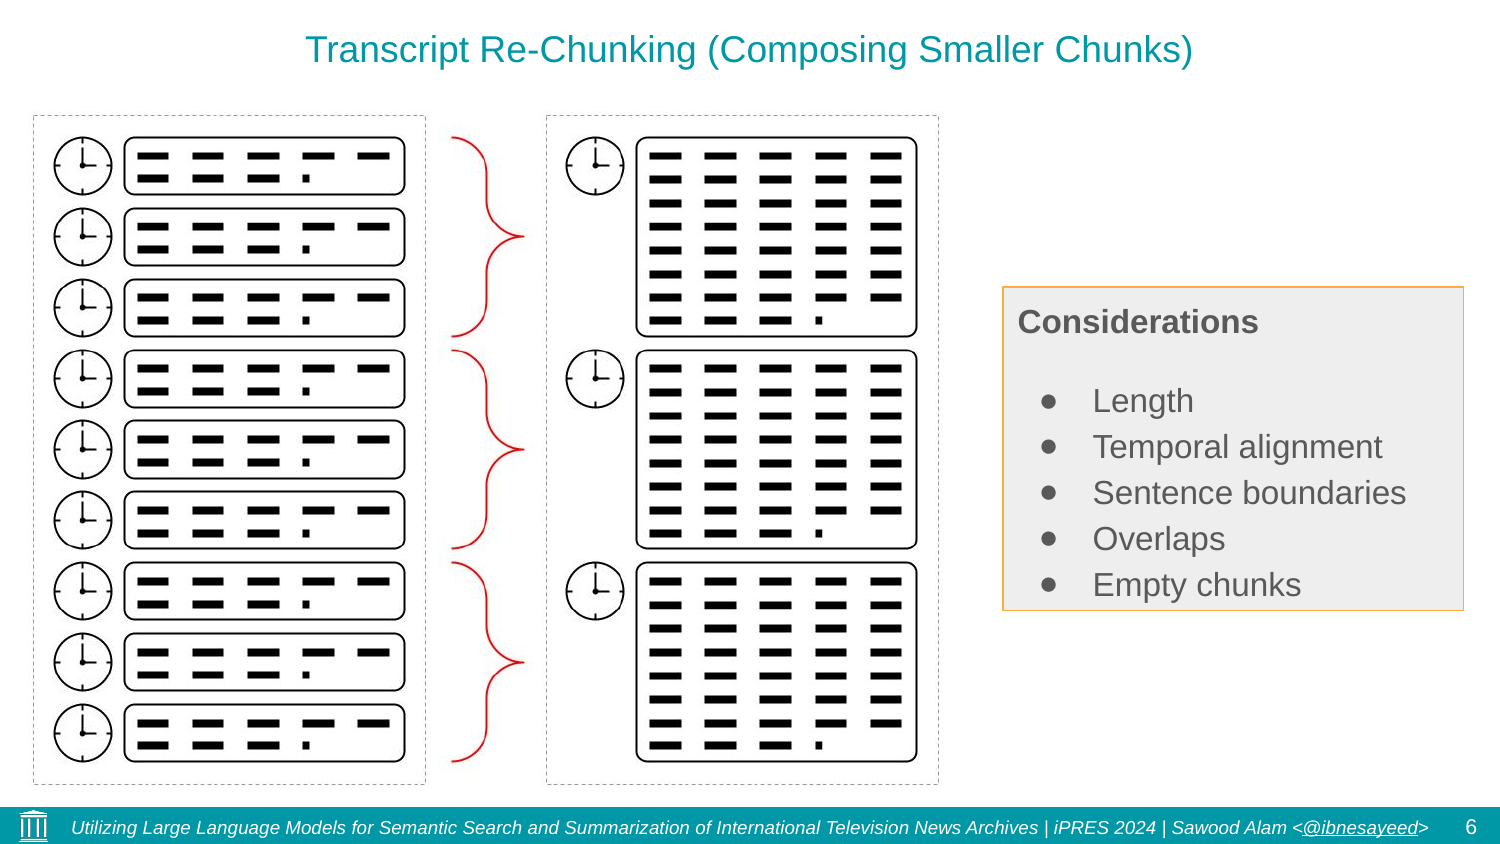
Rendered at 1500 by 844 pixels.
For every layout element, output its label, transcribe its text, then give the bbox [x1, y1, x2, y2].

slide_number ‹#› [1402, 807, 1493, 844]
picture [19, 810, 48, 842]
picture [12, 94, 958, 804]
title Transcript Re-Chunking (Composing Smaller Chunks) [19, 10, 1481, 86]
text_box Considerations Length Temporal alignment Sentence boundaries Overlaps Empty chunks [1002, 286, 1464, 611]
